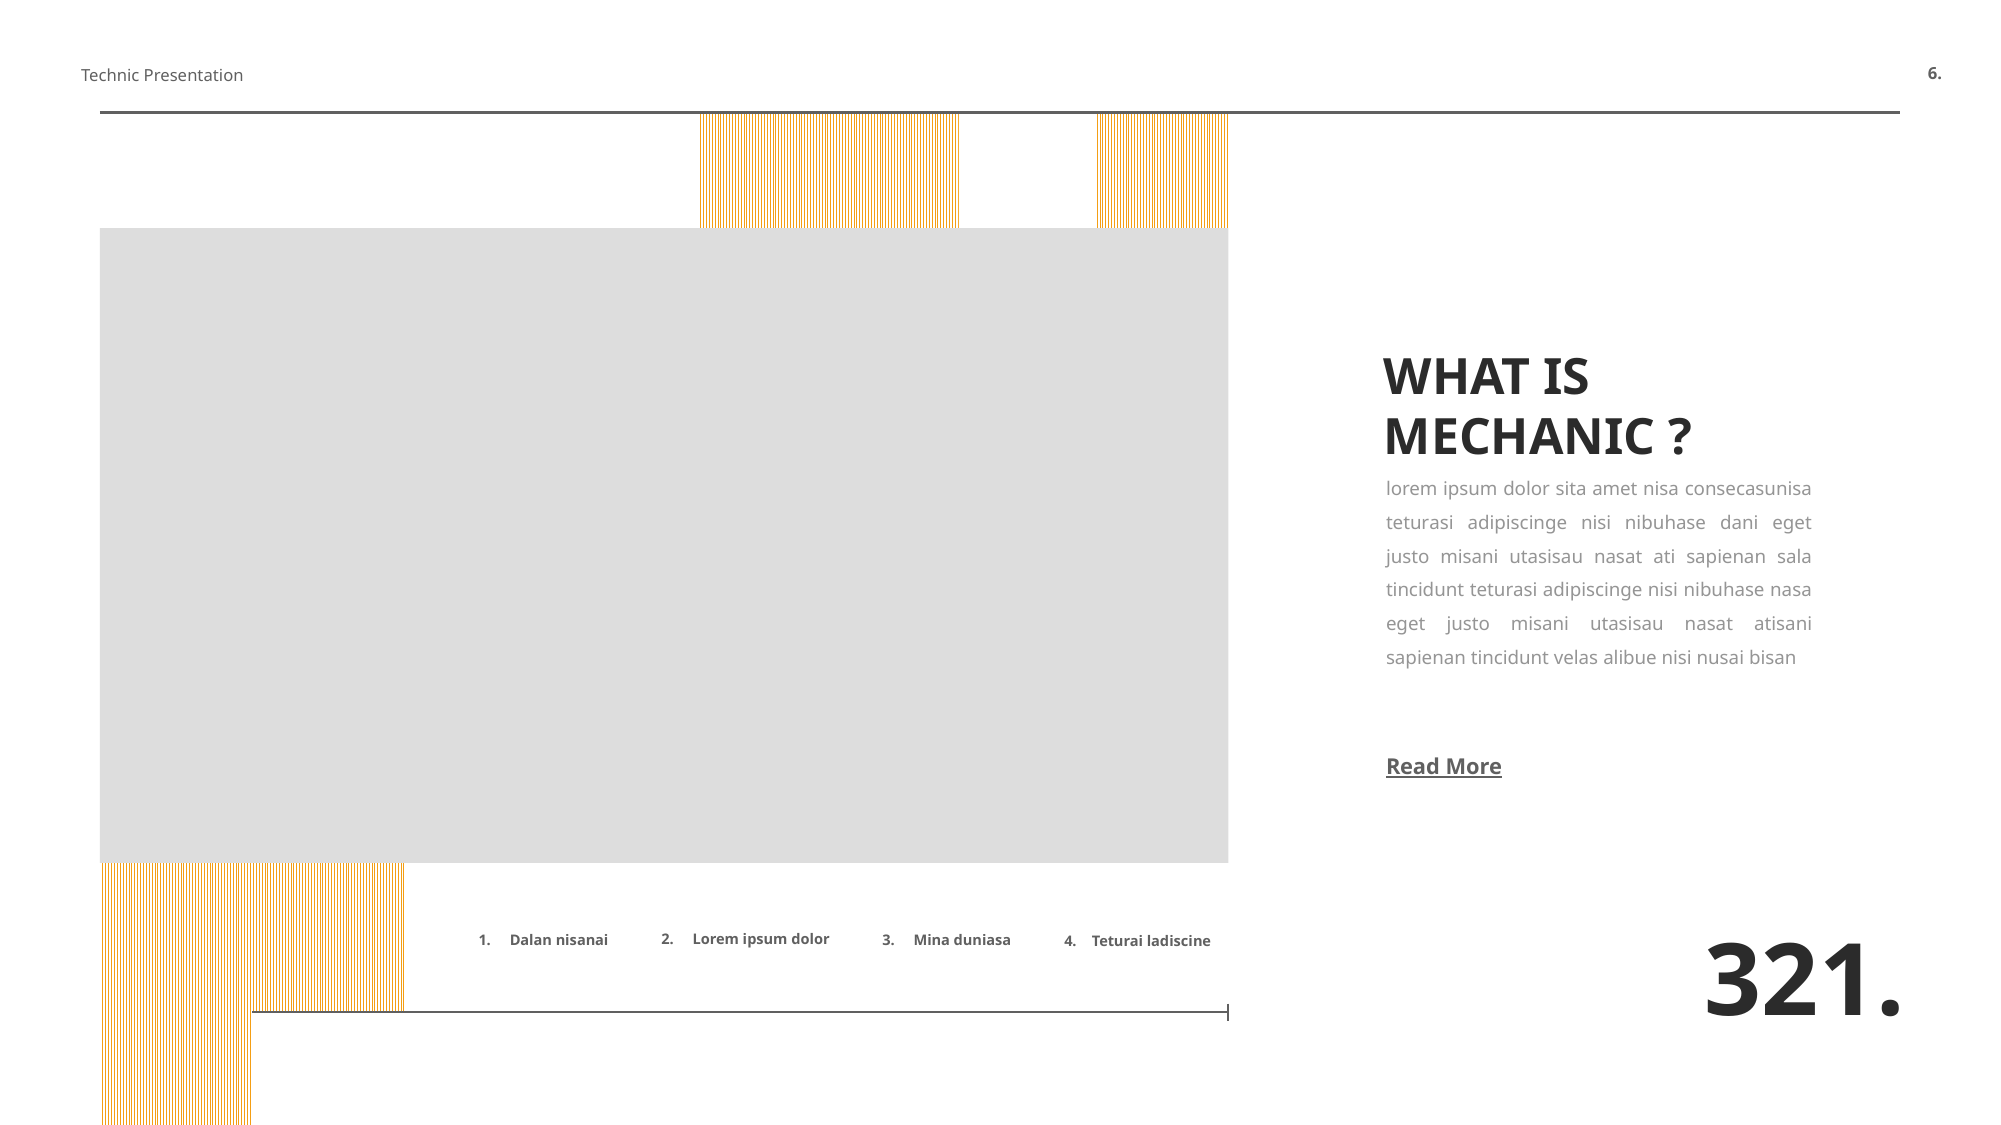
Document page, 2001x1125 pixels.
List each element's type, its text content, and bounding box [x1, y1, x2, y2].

text_box WHAT IS MECHANIC ? [1369, 336, 1863, 472]
picture [99, 228, 1229, 863]
text_box Read More [1371, 745, 1604, 787]
text_box lorem ipsum dolor sita amet nisa consecasunisa teturasi adipiscinge nisi nibuhase dani eget justo misani utasisau nasat ati sapienan sala tincidunt teturasi adipiscinge nisi nibuhase nasa eget justo misani utasisau nasat atisani sapienan tincidunt velas alibue nisi nusai bisan [1371, 458, 1827, 676]
text_box Technic Presentation [66, 57, 259, 92]
text_box 6. [1836, 55, 1958, 94]
text_box 321. [1653, 908, 1920, 1044]
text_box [463, 913, 1240, 955]
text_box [251, 1003, 1229, 1021]
